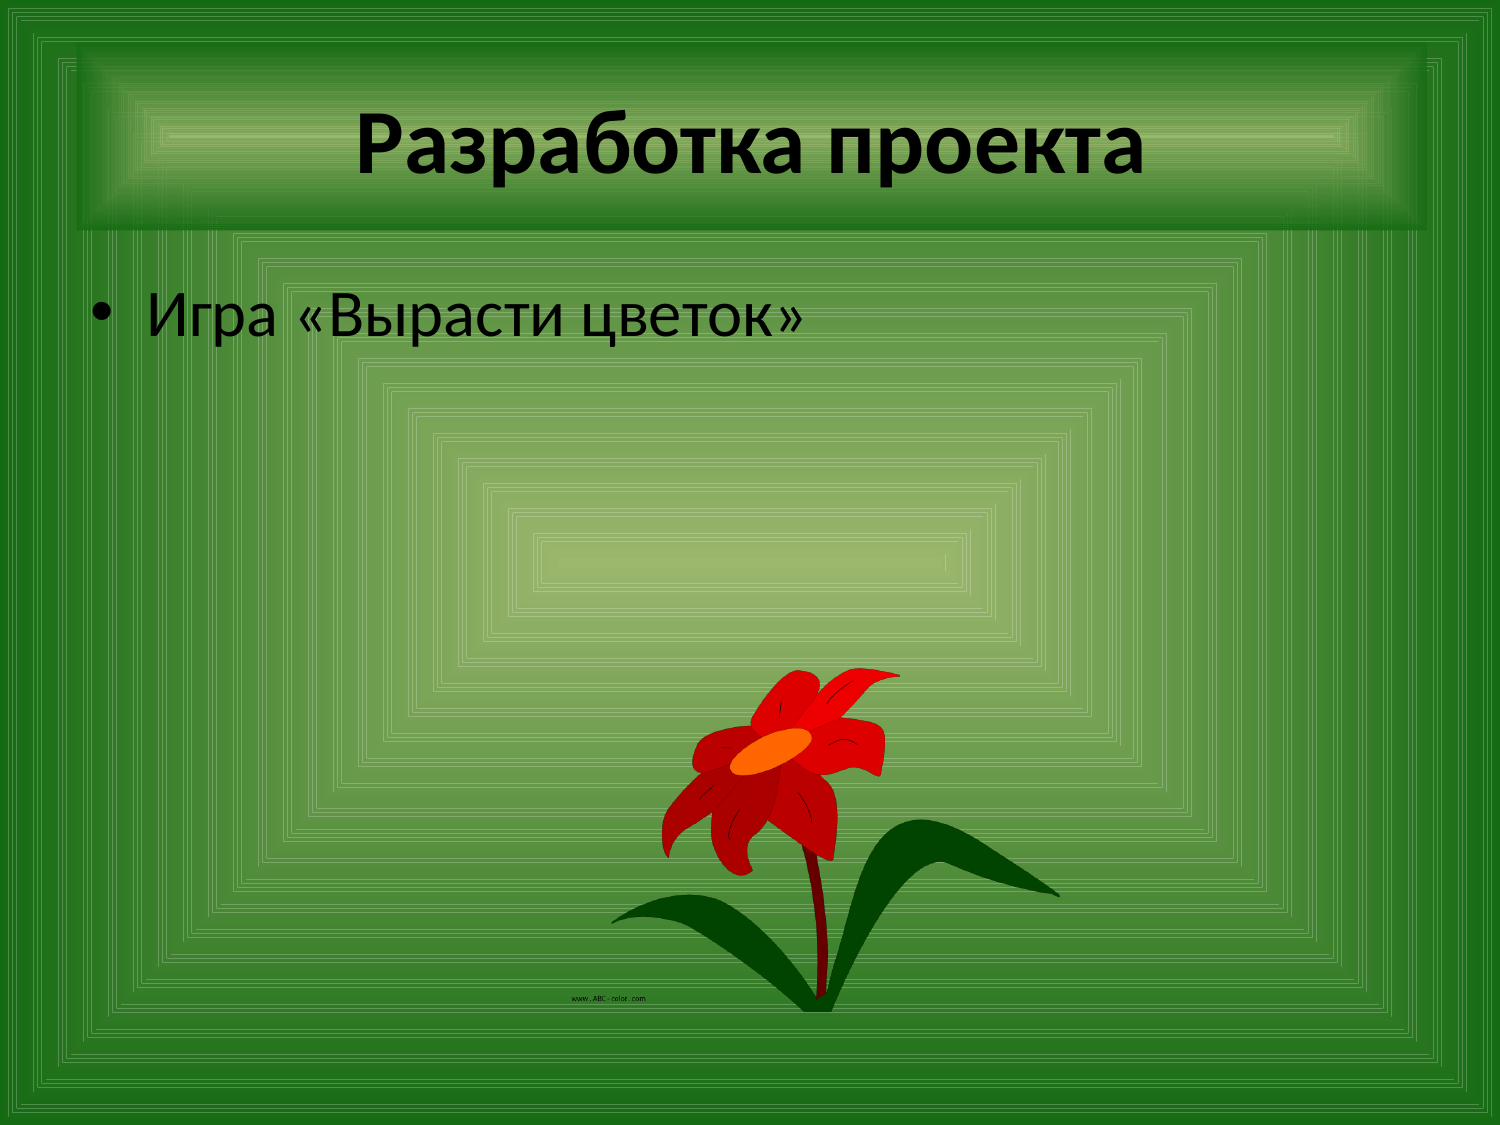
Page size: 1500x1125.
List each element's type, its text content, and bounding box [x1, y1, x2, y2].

title Разработка проекта [76, 42, 1427, 231]
picture [560, 656, 1075, 1012]
list Игра «Вырасти цветок» [75, 262, 1425, 1005]
